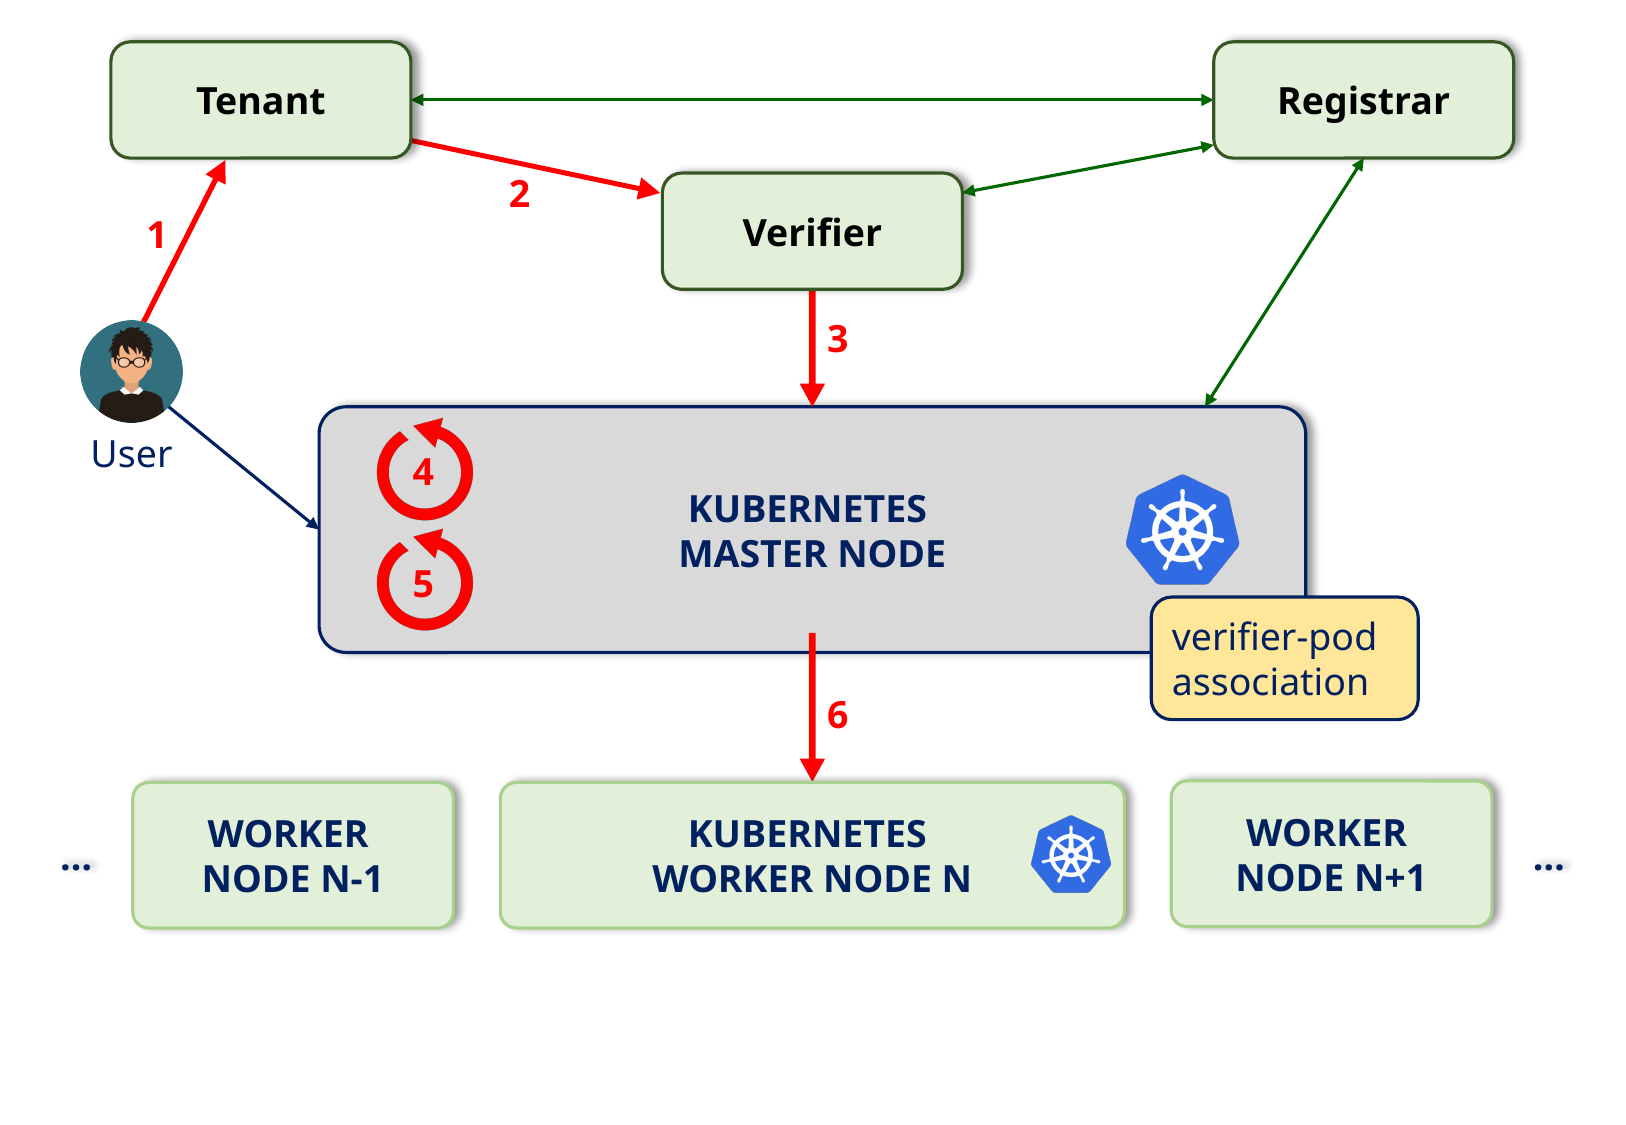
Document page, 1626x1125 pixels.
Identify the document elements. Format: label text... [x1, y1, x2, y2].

text_box Verifier [661, 171, 964, 291]
text_box KUBERNETES WORKER NODE N [499, 781, 1126, 930]
picture [1059, 447, 1306, 612]
text_box [141, 263, 177, 320]
text_box 1 [131, 203, 212, 263]
text_box WORKER NODE N+1 [1170, 779, 1493, 928]
text_box verifier-pod association [1150, 596, 1420, 721]
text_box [1204, 157, 1364, 407]
text_box [574, 172, 661, 200]
text_box … [1513, 824, 1585, 886]
text_box KUBERNETES MASTER NODE [318, 405, 1307, 654]
text_box Tenant [109, 40, 412, 160]
text_box WORKER NODE N-1 [131, 781, 455, 930]
text_box [422, 140, 526, 162]
text_box Registrar [1212, 40, 1515, 160]
text_box … [40, 824, 112, 886]
text_box 3 [812, 307, 893, 368]
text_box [168, 406, 320, 530]
text_box 6 [812, 683, 893, 744]
picture [369, 413, 481, 635]
picture [80, 320, 183, 423]
text_box 2 [494, 162, 574, 223]
text_box [799, 632, 826, 775]
text_box [200, 165, 226, 203]
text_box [962, 144, 1214, 193]
picture [984, 796, 1158, 912]
text_box [799, 296, 826, 407]
text_box User [75, 422, 168, 483]
